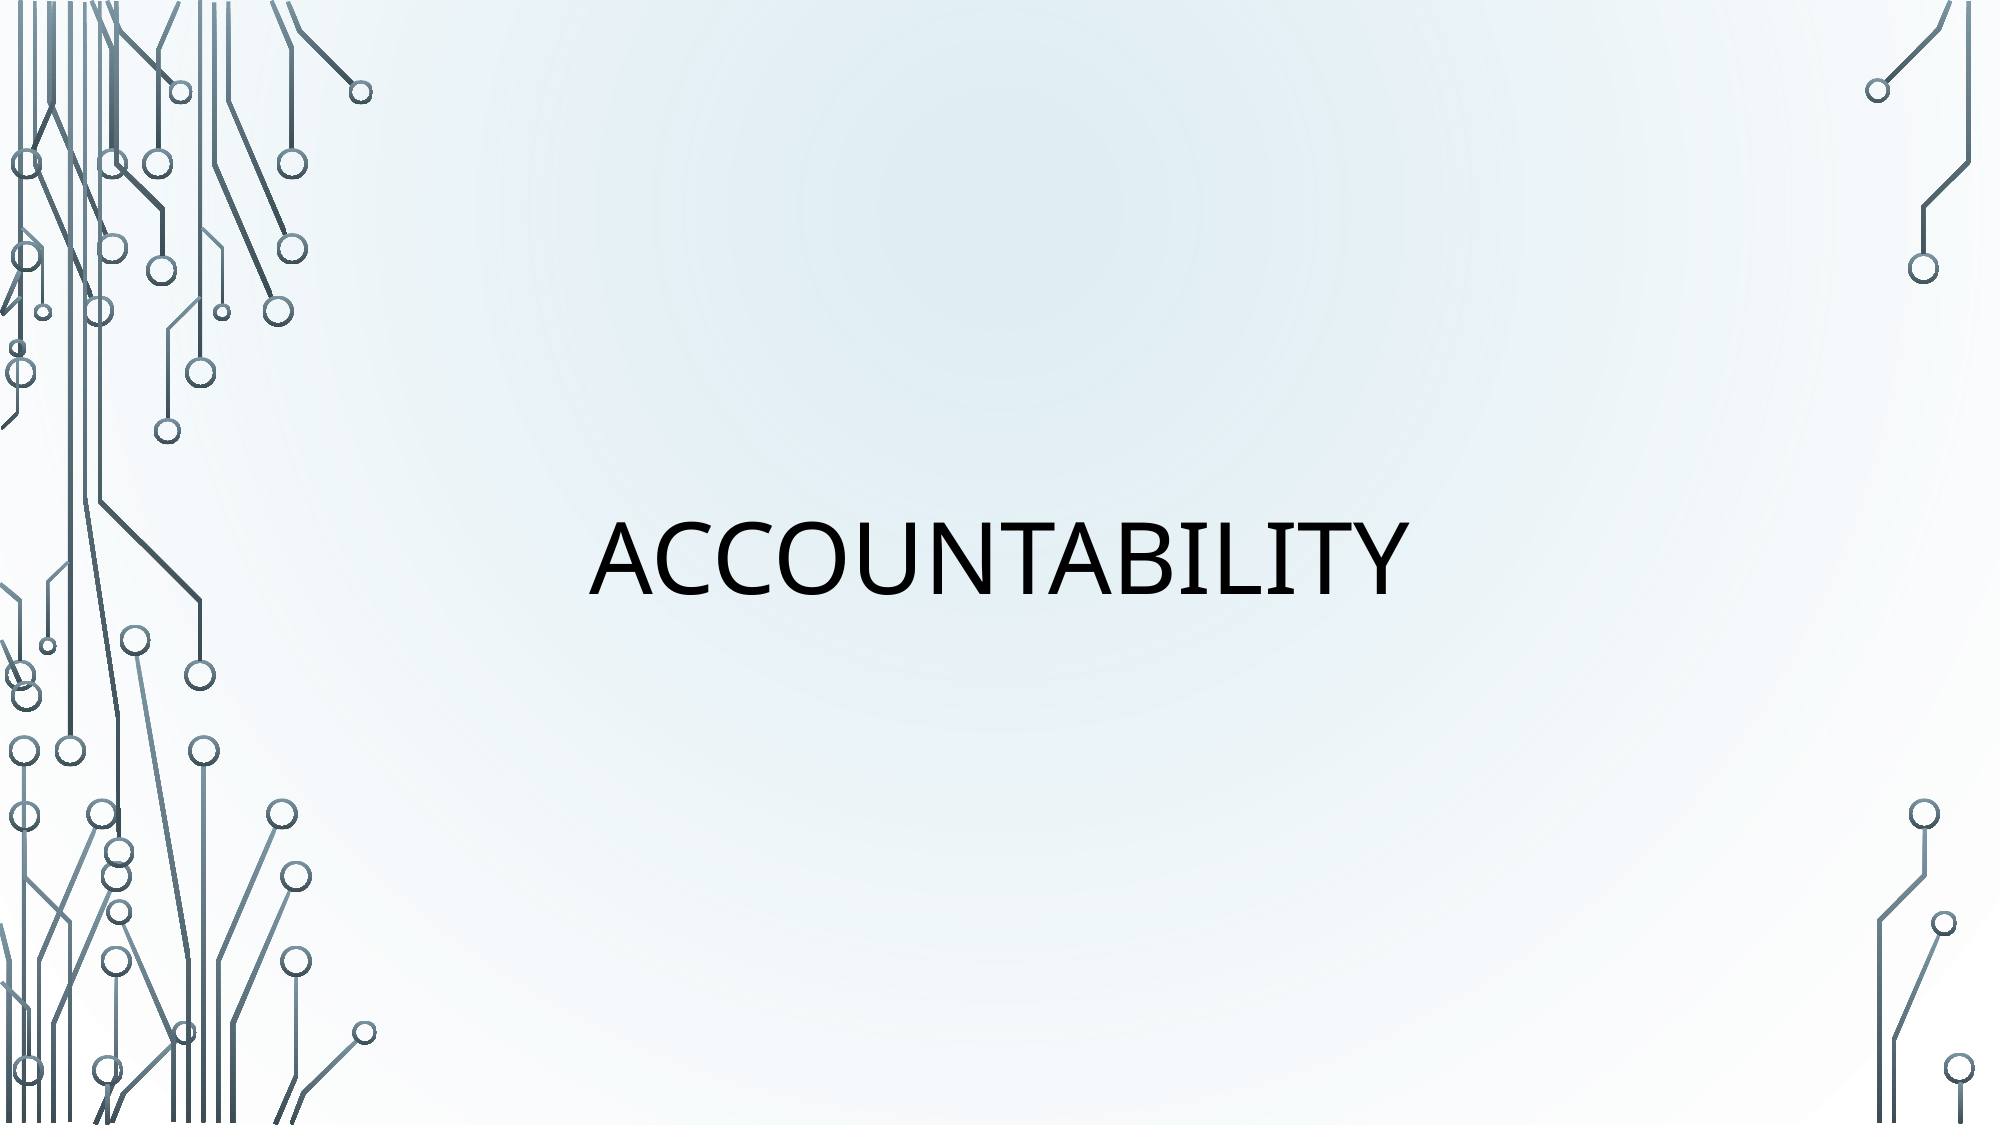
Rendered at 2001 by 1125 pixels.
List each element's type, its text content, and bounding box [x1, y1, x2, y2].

title Accountability [278, 366, 1722, 759]
